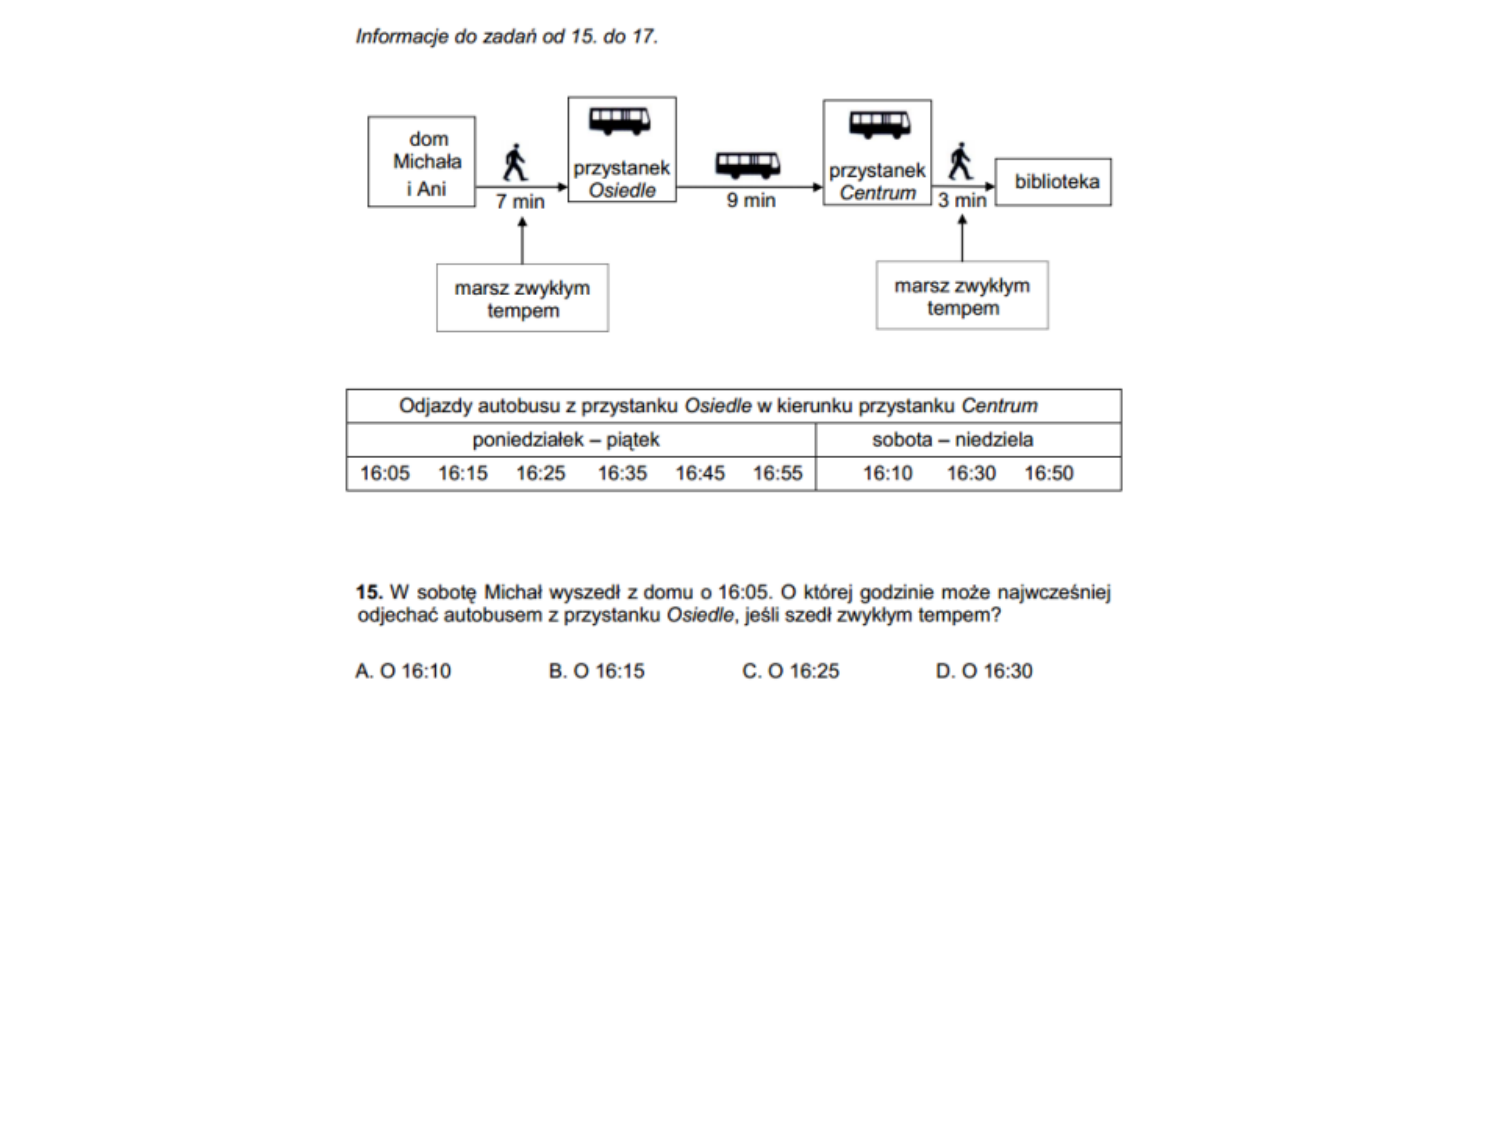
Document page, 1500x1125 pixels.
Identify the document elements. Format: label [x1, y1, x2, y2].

picture [324, 2, 1176, 707]
